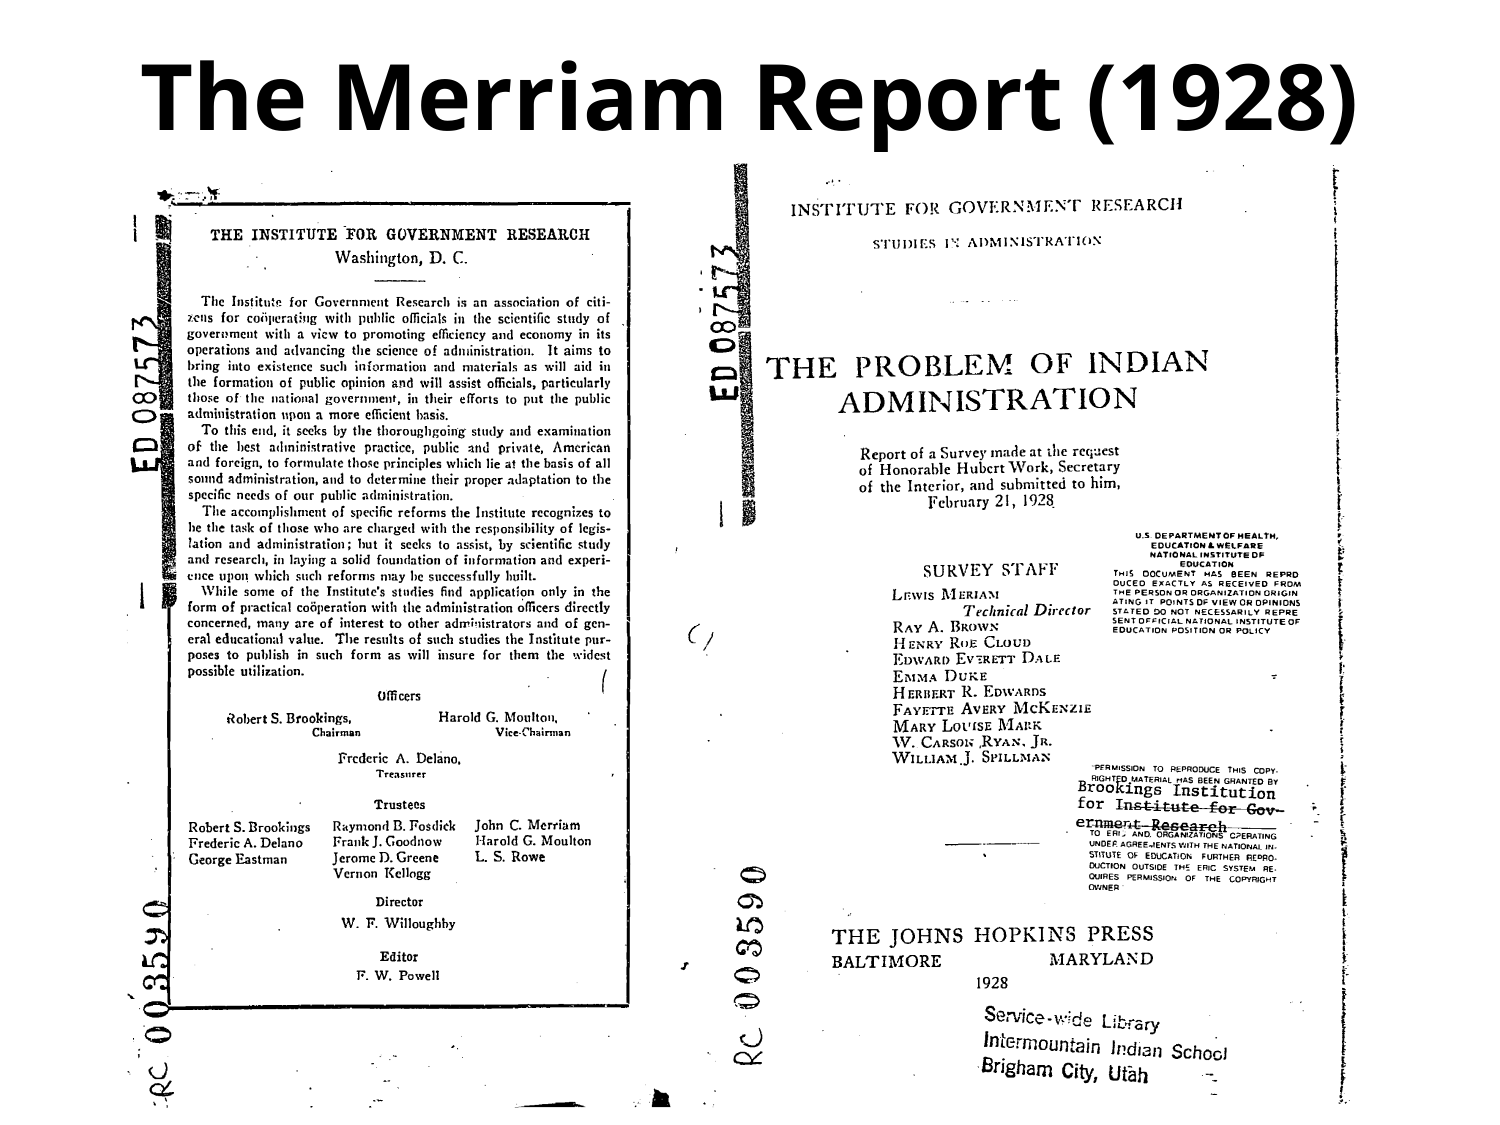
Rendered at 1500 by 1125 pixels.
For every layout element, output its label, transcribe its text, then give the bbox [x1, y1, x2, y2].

picture [127, 21, 1350, 1125]
title The Merriam Report (1928) [0, 0, 1500, 188]
